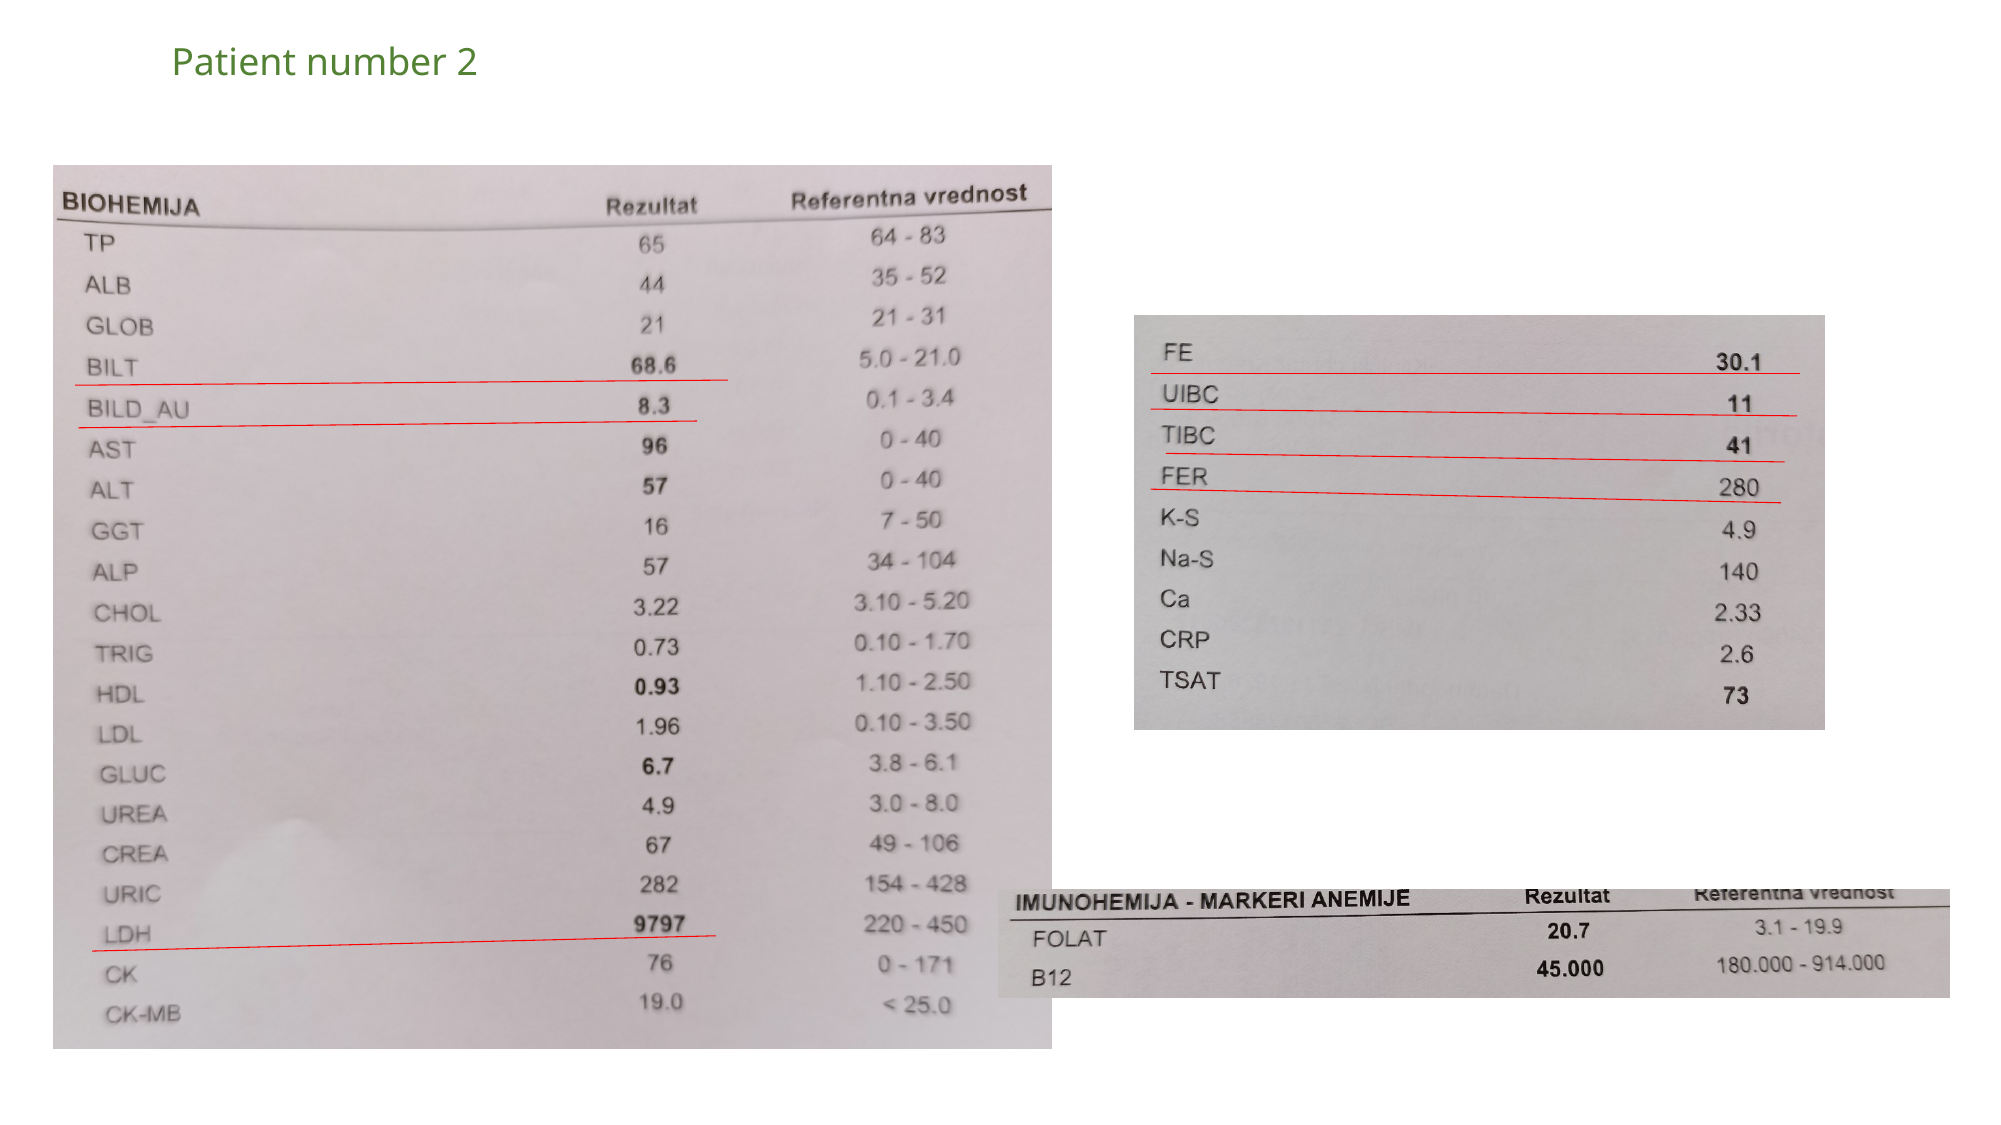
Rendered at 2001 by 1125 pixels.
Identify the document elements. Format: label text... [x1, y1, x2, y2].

picture [1134, 315, 1825, 730]
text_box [1165, 453, 1785, 462]
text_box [74, 380, 728, 386]
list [52, 165, 1052, 1049]
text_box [78, 420, 698, 428]
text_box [1150, 489, 1782, 503]
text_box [91, 935, 716, 952]
title Patient number 2 [156, 41, 1882, 86]
picture [998, 888, 1950, 998]
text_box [1150, 409, 1798, 416]
